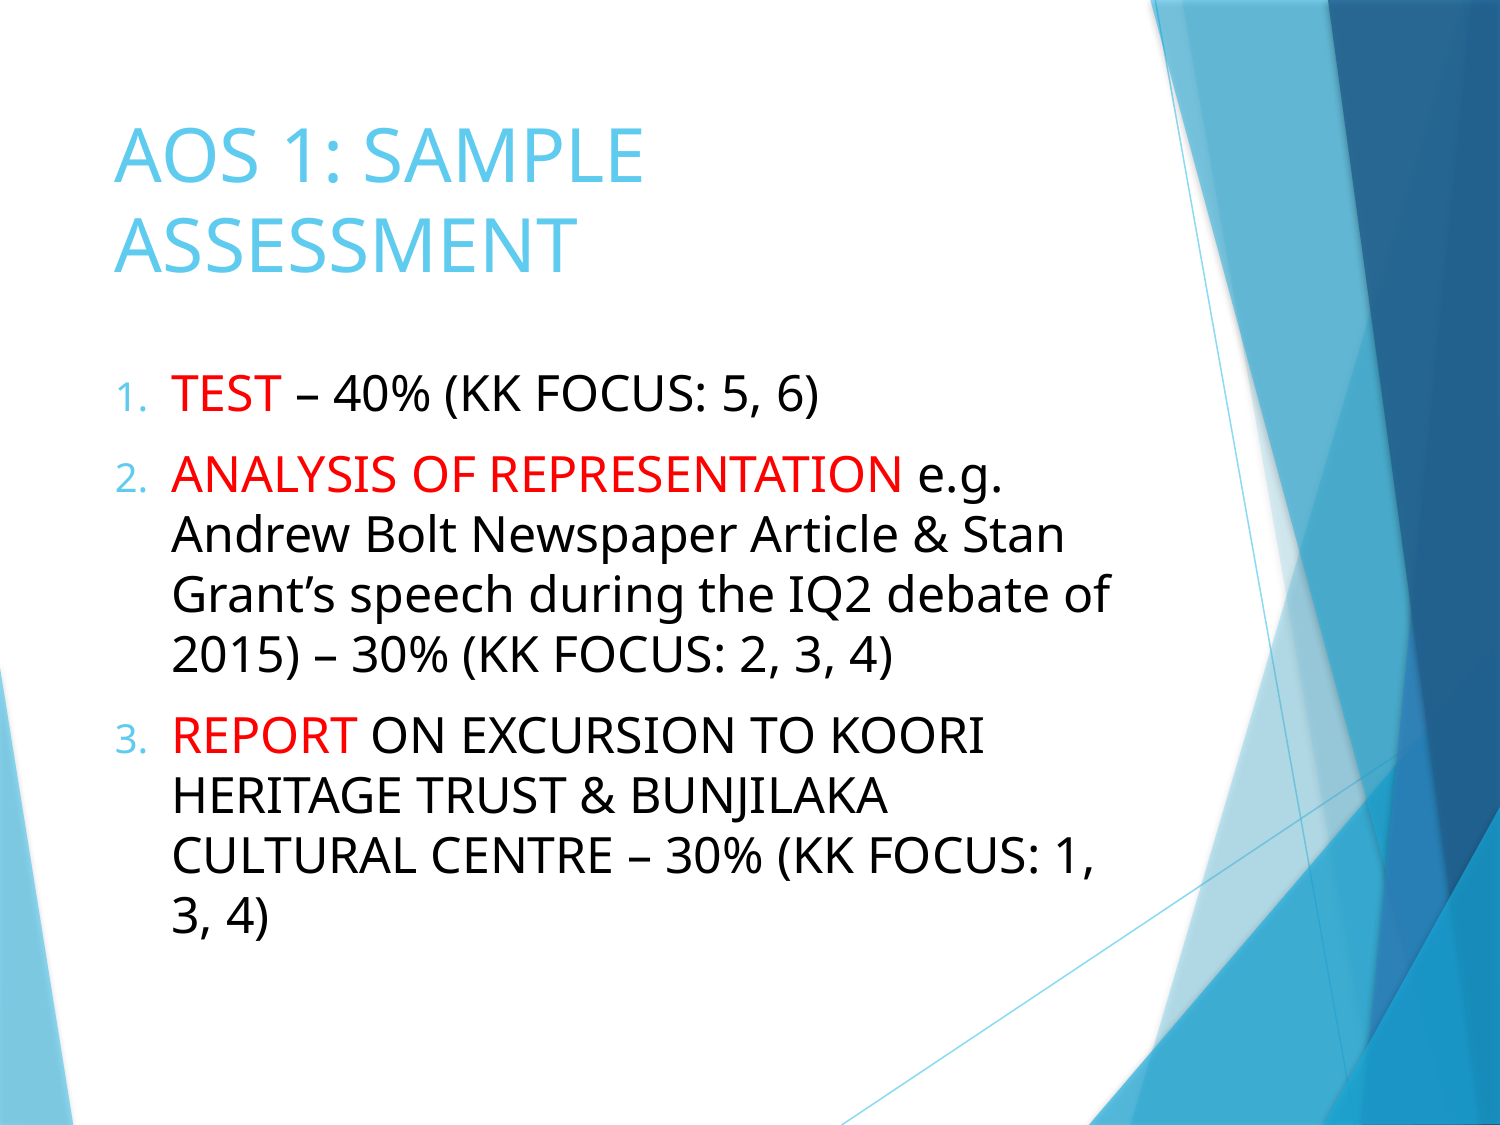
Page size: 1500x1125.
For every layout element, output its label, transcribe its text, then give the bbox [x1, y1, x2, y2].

list TEST – 40% (KK FOCUS: 5, 6) ANALYSIS OF REPRESENTATION e.g. Andrew Bolt Newspaper Article & Stan Grant’s speech during the IQ2 debate of 2015) – 30% (KK FOCUS: 2, 3, 4) REPORT ON EXCURSION TO KOORI HERITAGE TRUST & BUNJILAKA CULTURAL CENTRE – 30% (KK FOCUS: 1, 3, 4) [99, 354, 1142, 992]
title AOS 1: SAMPLE ASSESSMENT [99, 99, 1142, 317]
